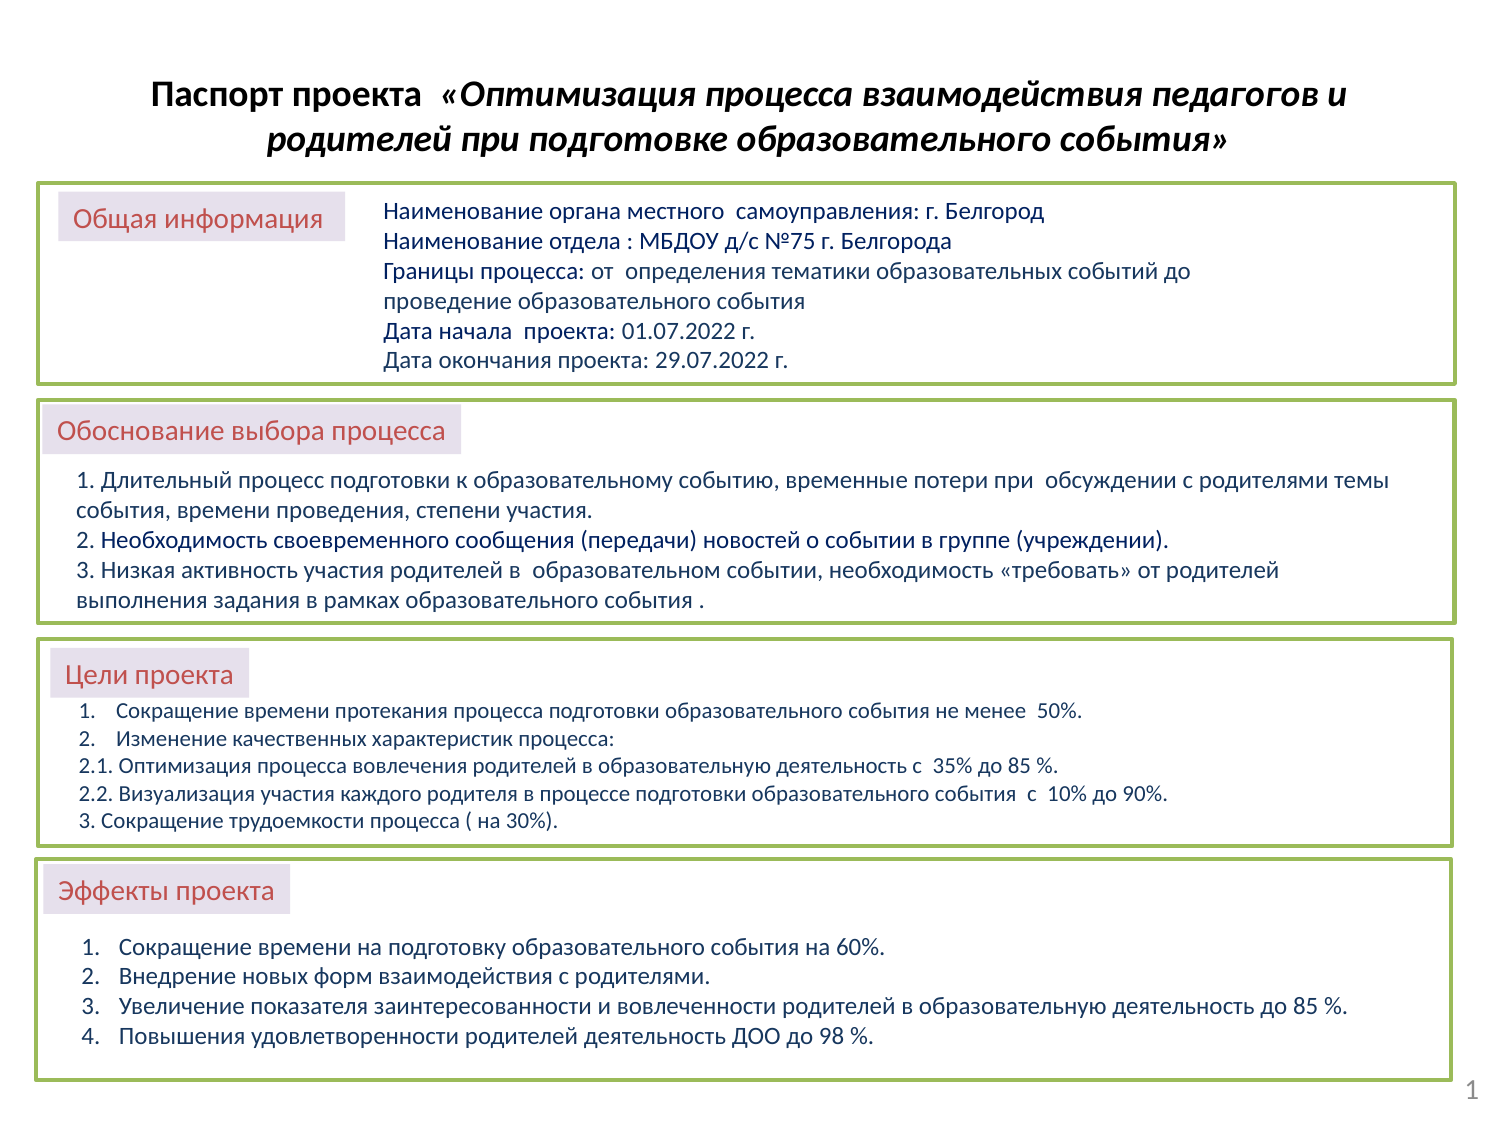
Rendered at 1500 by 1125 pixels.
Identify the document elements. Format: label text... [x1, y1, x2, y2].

slide_number 1 [1144, 1057, 1495, 1118]
title Паспорт проекта «Оптимизация процесса взаимодействия педагогов и родителей при подготовке образовательного события» [40, 66, 1459, 161]
text_box Обоснование выбора процесса [42, 404, 462, 455]
text_box Сокращение времени на подготовку образовательного события на 60%. Внедрение новых форм взаимодействия с родителями. Увеличение показателя заинтересованности и вовлеченности родителей в образовательную деятельность до 85 %. Повышения удовлетворенности родителей деятельность ДОО до 98 %. [66, 882, 1433, 1058]
text_box 1. Длительный процесс подготовки к образовательному событию, временные потери при обсуждении с родителями темы события, времени проведения, степени участия. 2. Необходимость своевременного сообщения (передачи) новостей о событии в группе (учреждении). 3. Низкая активность участия родителей в образовательном событии, необходимость «требовать» от родителей выполнения задания в рамках образовательного события . [61, 456, 1426, 621]
text_box [36, 637, 1454, 848]
text_box Эффекты проекта [43, 864, 291, 914]
text_box Наименование органа местного самоуправления: г. Белгород Наименование отдела : МБДОУ д/с №75 г. Белгорода Границы процесса: от определения тематики образовательных событий до проведение образовательного события Дата начала проекта: 01.07.2022 г. Дата окончания проекта: 29.07.2022 г. [368, 186, 1209, 382]
text_box [36, 398, 1457, 625]
text_box Сокращение времени протекания процесса подготовки образовательного события не менее 50%. Изменение качественных характеристик процесса: 2.1. Оптимизация процесса вовлечения родителей в образовательную деятельность с 35% до 85 %. 2.2. Визуализация участия каждого родителя в процессе подготовки образовательного события с 10% до 90%. 3. Сокращение трудоемкости процесса ( на 30%). [63, 688, 1426, 841]
text_box [34, 857, 1453, 1082]
text_box Общая информация [58, 191, 346, 242]
text_box [36, 181, 1457, 386]
text_box Цели проекта [50, 647, 250, 698]
